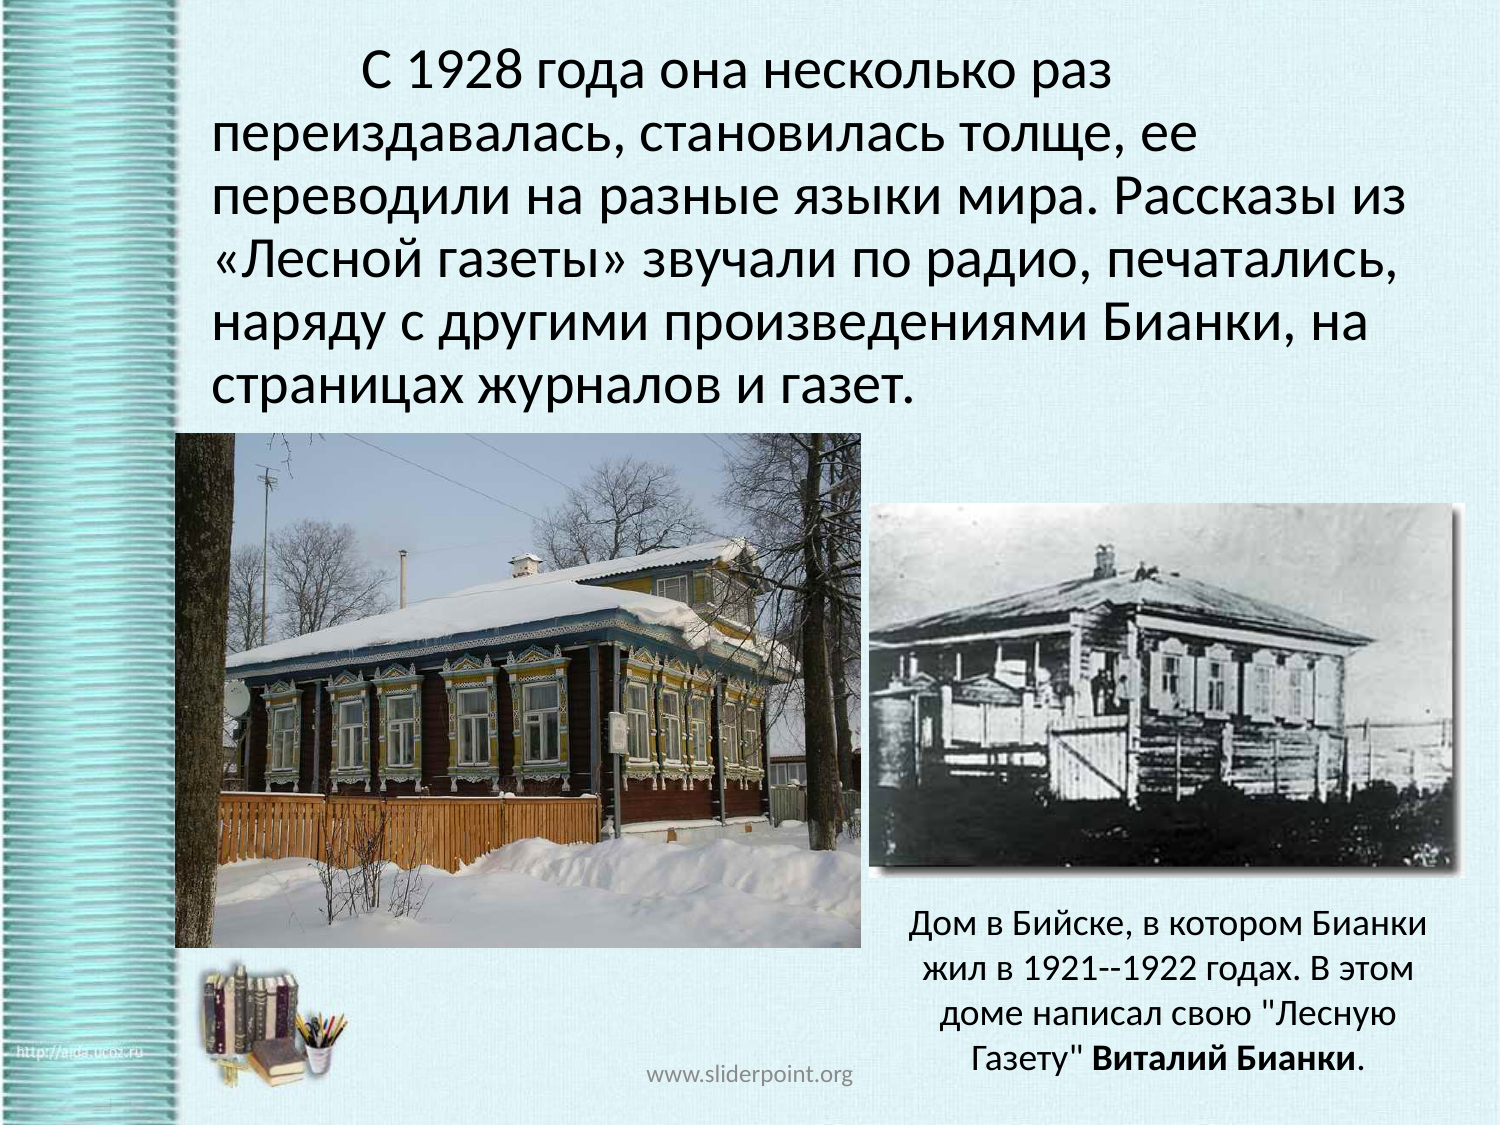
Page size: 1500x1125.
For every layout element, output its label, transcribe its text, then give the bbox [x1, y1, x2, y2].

text_box С 1928 года она несколько раз переиздавалась, становилась толще, ее переводили на разные языки мира. Рассказы из «Лесной газеты» звучали по радио, печатались, наряду с другими произведениями Бианки, на страницах журналов и газет. [140, 31, 1471, 457]
footer www.sliderpoint.org [512, 1042, 988, 1103]
text_box Дом в Бийске, в котором Бианки жил в 1921--1922 годах. В этом доме написал свою "Лесную Газету" Виталий Бианки. [867, 890, 1470, 1086]
picture [0, 0, 1500, 1125]
